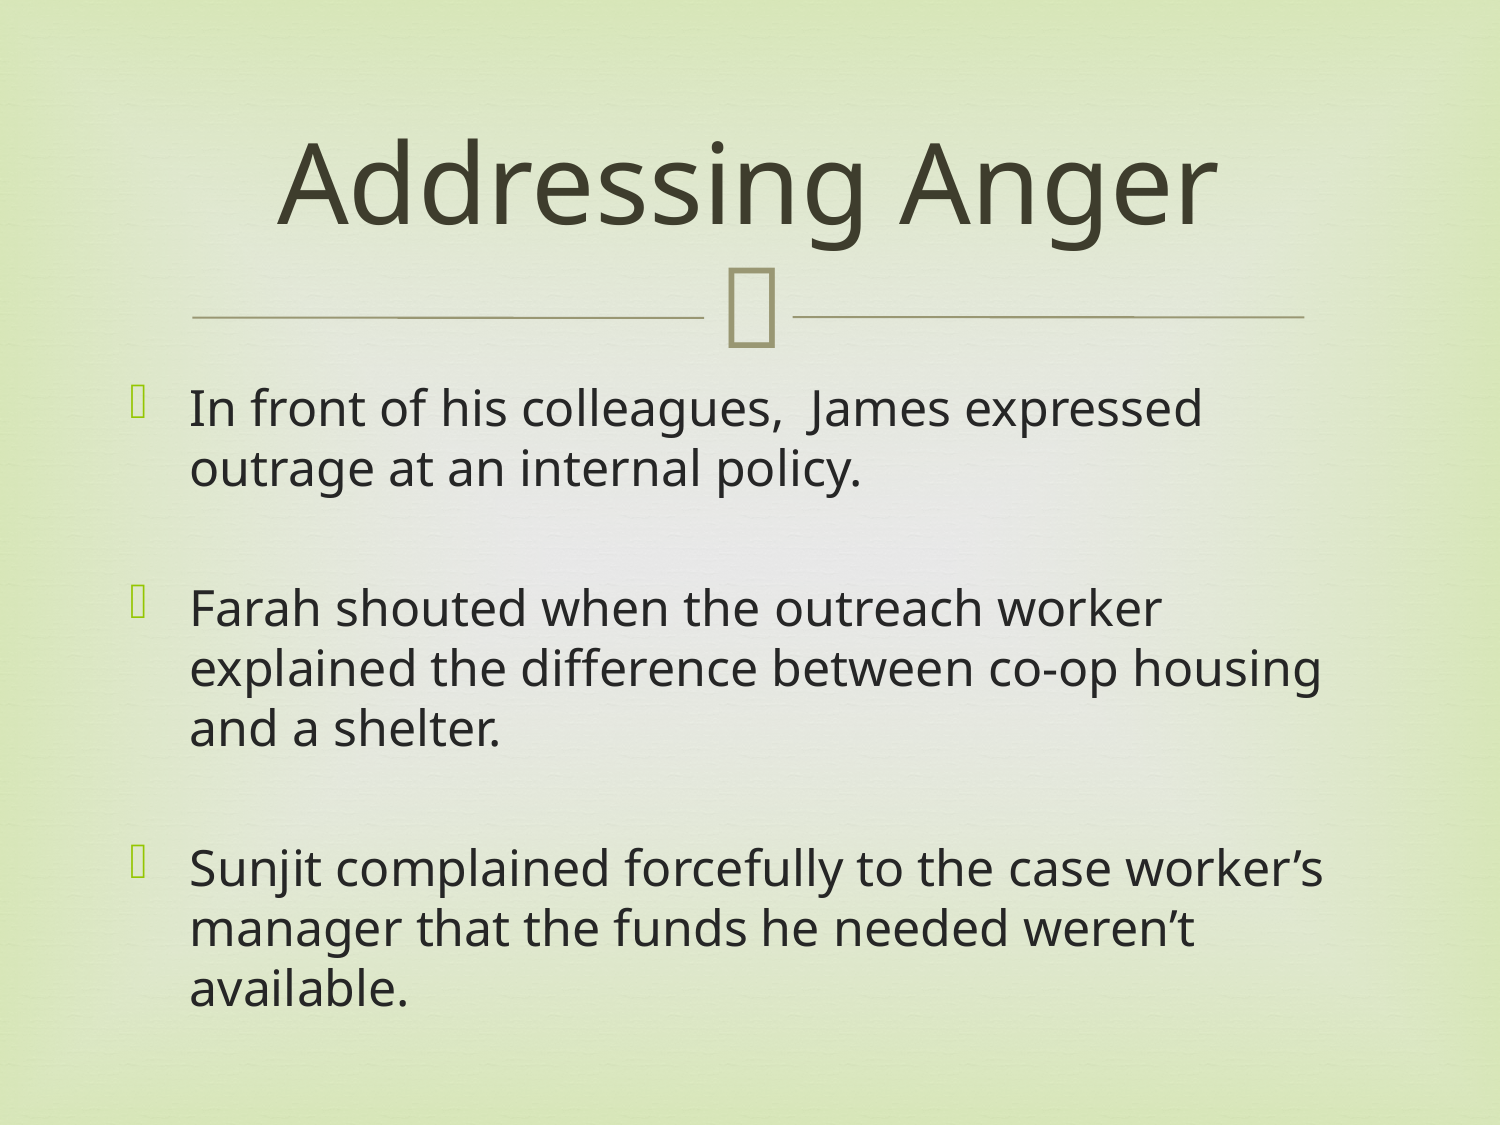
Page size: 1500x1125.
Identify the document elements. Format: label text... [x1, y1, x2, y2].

list In front of his colleagues, James expressed outrage at an internal policy. Farah shouted when the outreach worker explained the difference between co-op housing and a shelter. Sunjit complained forcefully to the case worker’s manager that the funds he needed weren’t available. [114, 368, 1386, 1005]
title Addressing Anger [112, 93, 1386, 267]
